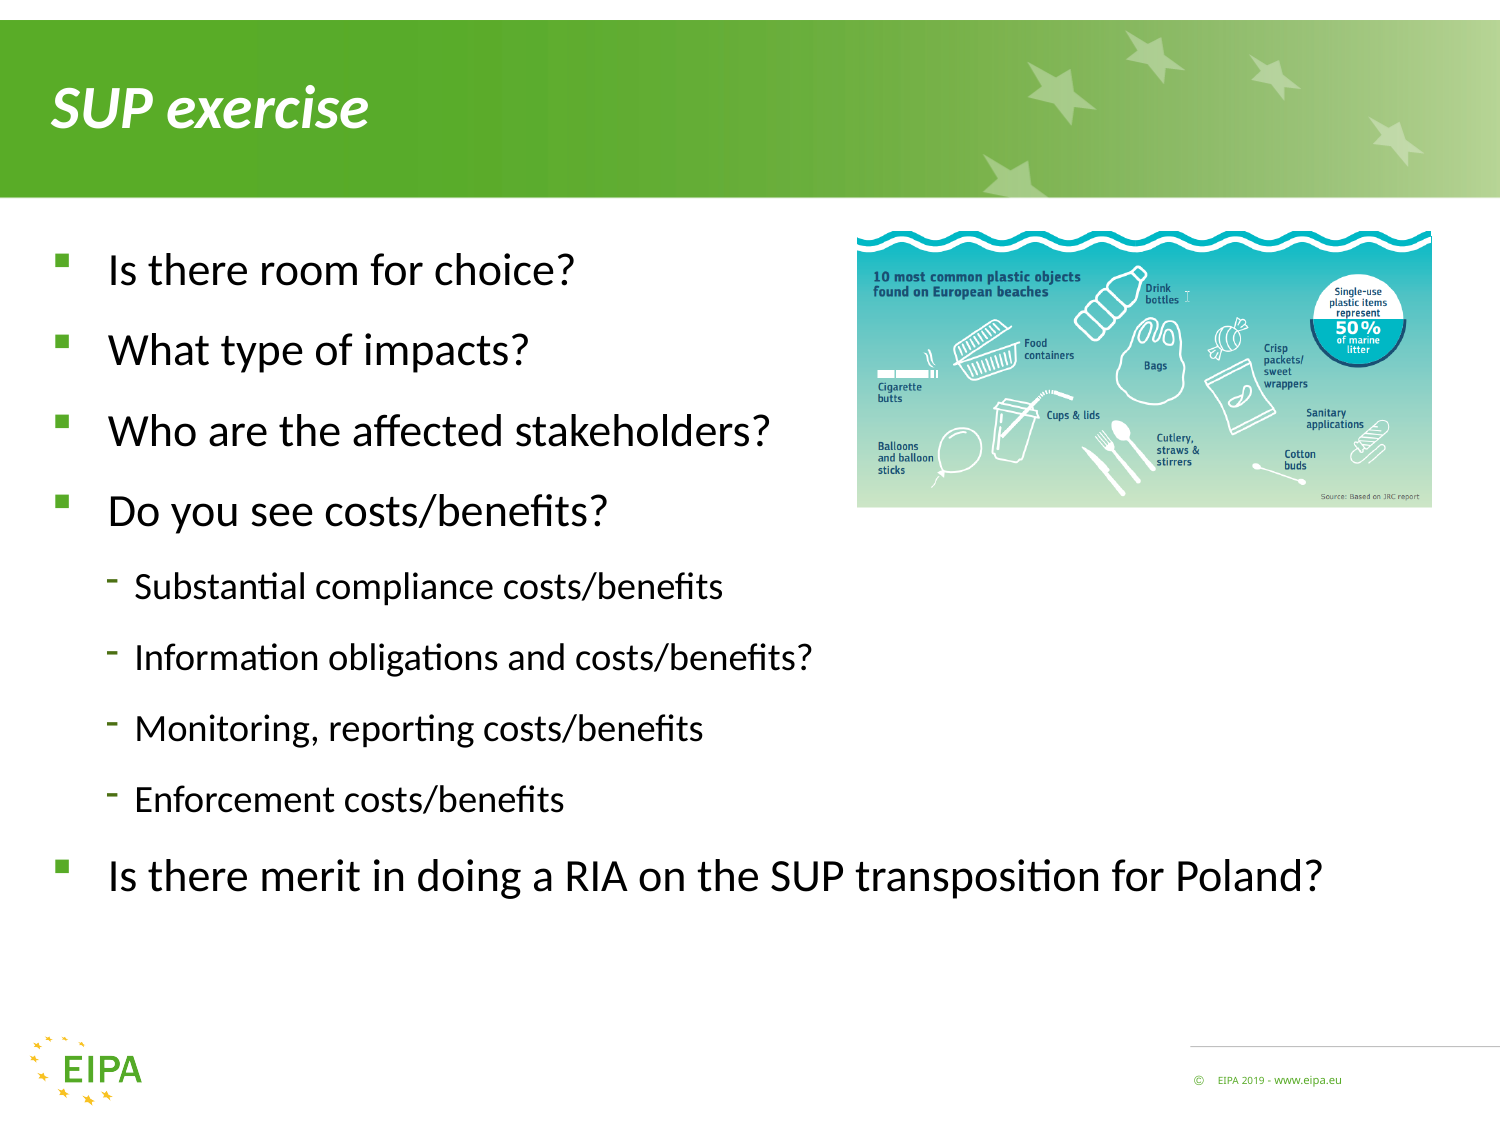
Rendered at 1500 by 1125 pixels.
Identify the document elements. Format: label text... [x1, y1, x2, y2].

picture [0, 0, 1500, 1125]
list Is there room for choice? What type of impacts? Who are the affected stakeholders? Do you see costs/benefits? Substantial compliance costs/benefits Information obligations and costs/benefits? Monitoring, reporting costs/benefits Enforcement costs/benefits Is there merit in doing a RIA on the SUP transposition for Poland? [51, 231, 1450, 1002]
title SUP exercise [51, 58, 1450, 157]
